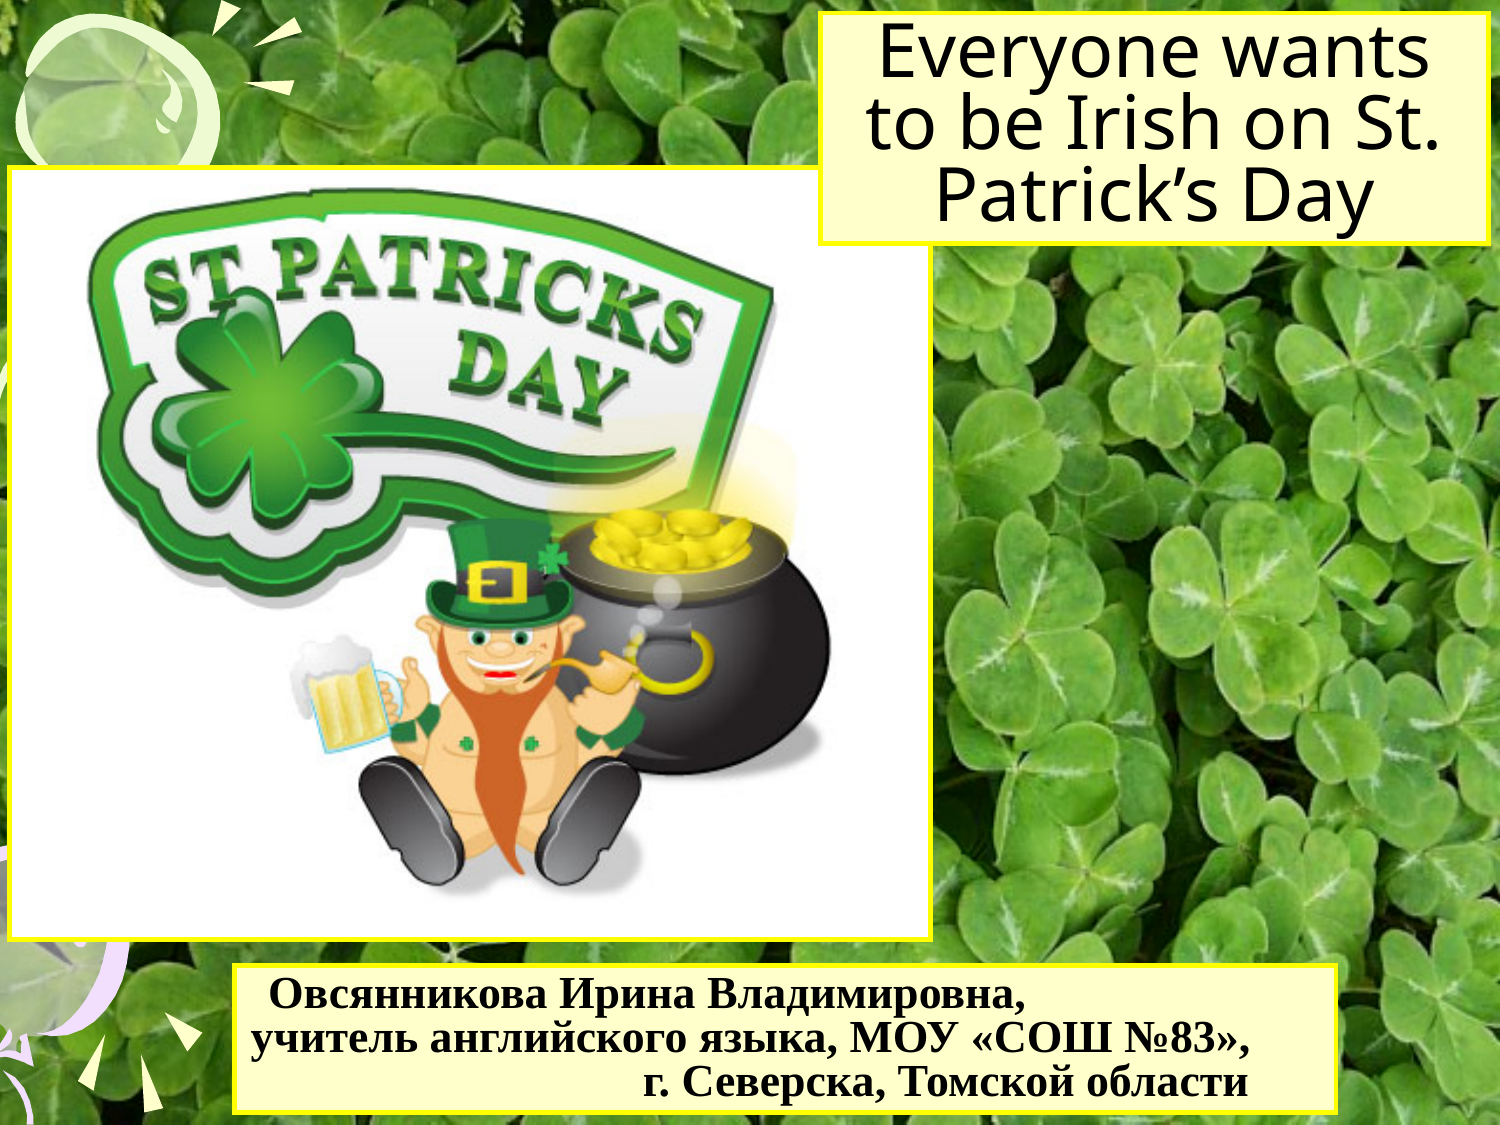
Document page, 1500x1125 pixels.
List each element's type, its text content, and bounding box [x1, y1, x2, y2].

picture [0, 0, 1500, 1125]
picture [17, 1041, 21, 1052]
text_box Овсянникова Ирина Владимировна, учитель английского языка, МОУ «СОШ №83», г. Северска, Томской области [234, 965, 1336, 1113]
picture [0, 384, 7, 846]
text_box Everyone wants to be Irish on St. Patrick’s Day [820, 12, 1489, 244]
picture [11, 169, 929, 938]
picture [0, 1025, 6, 1042]
